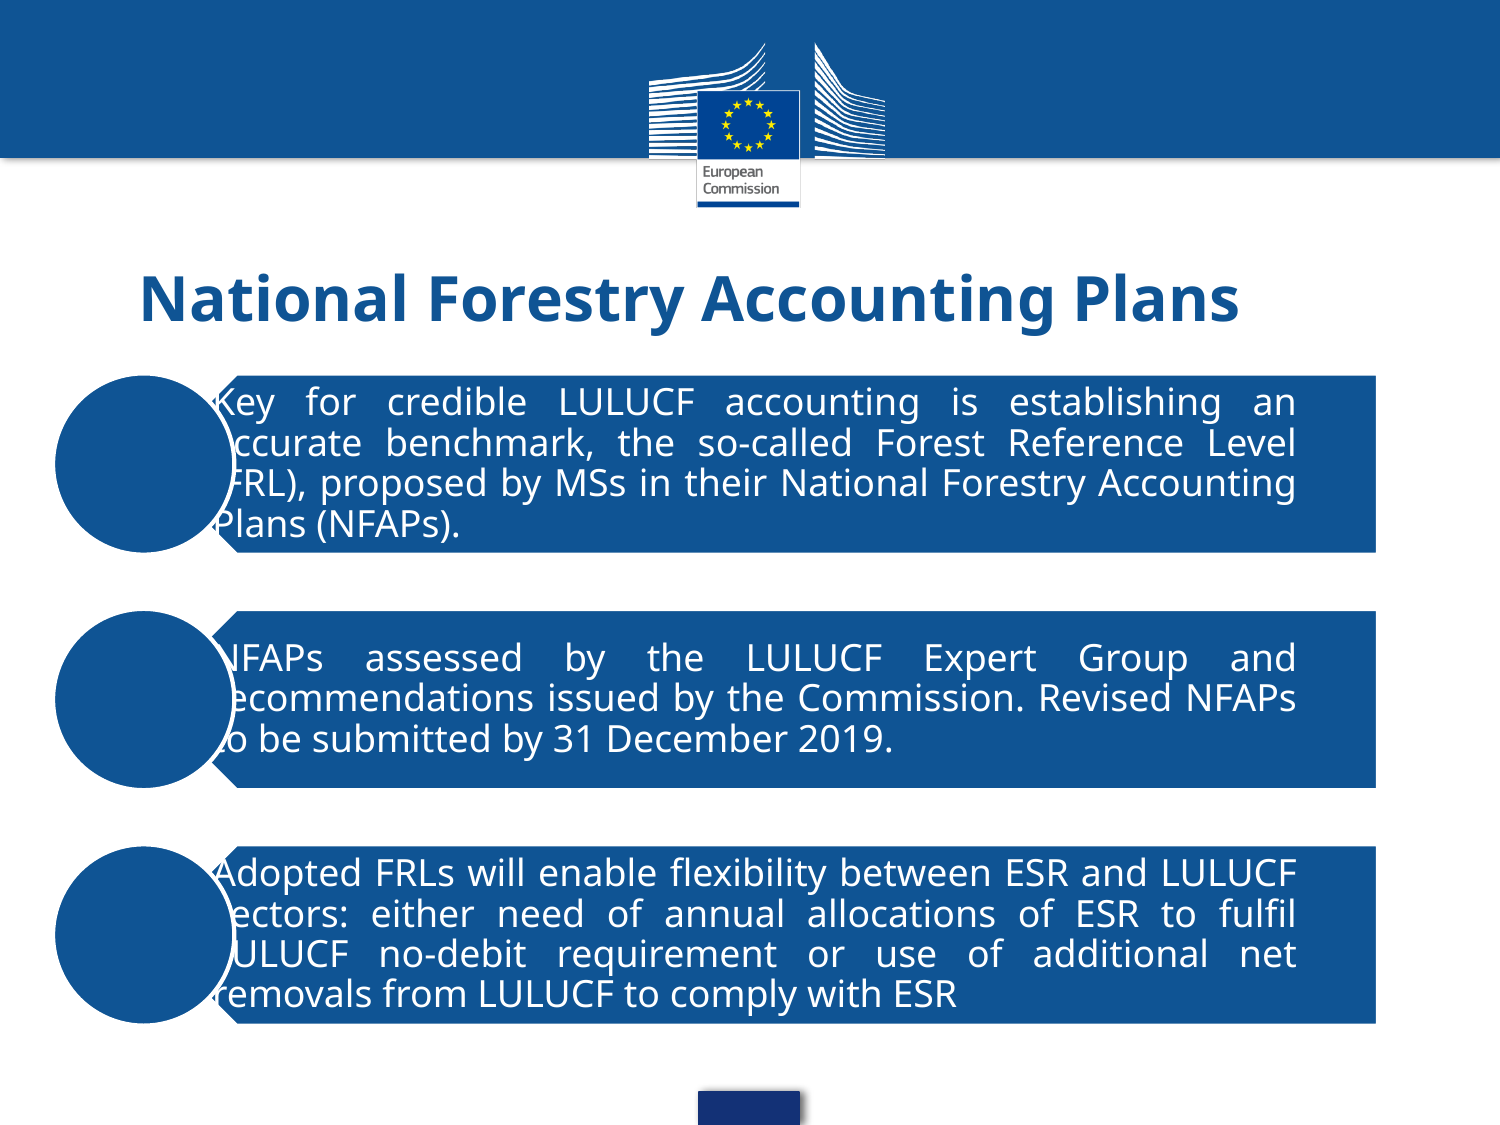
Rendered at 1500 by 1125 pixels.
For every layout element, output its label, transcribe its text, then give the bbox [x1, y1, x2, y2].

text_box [52, 372, 1472, 1027]
picture [649, 42, 885, 208]
title National Forestry Accounting Plans [64, 219, 1415, 366]
